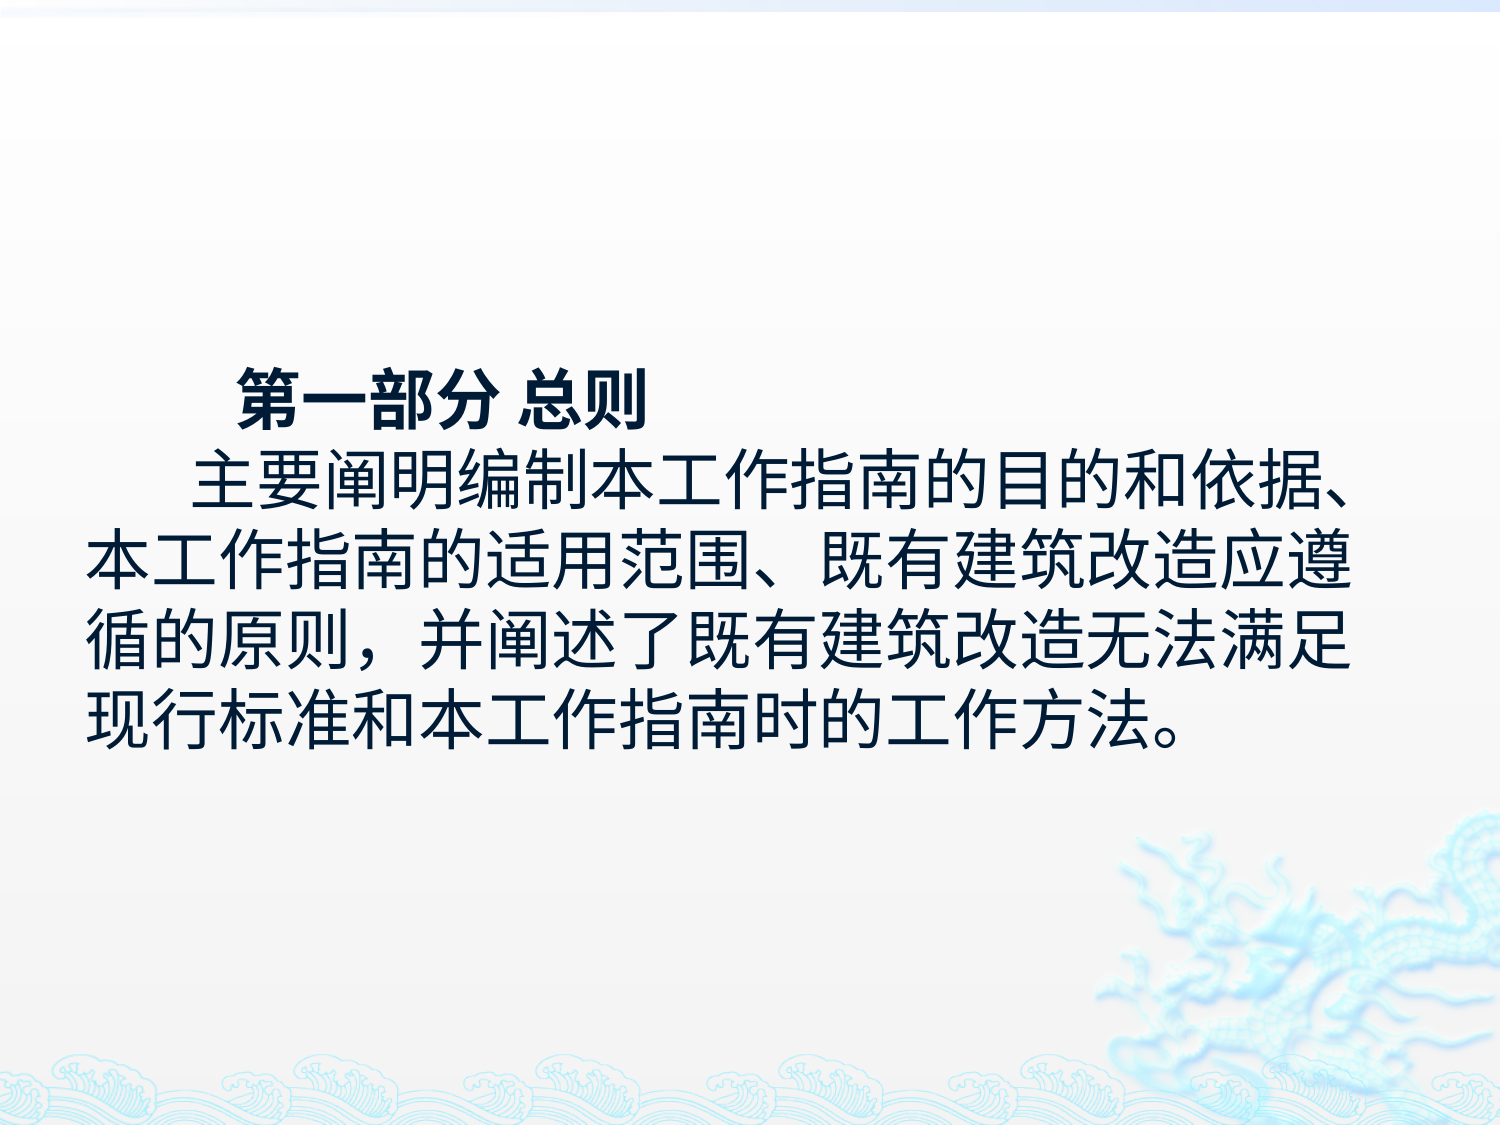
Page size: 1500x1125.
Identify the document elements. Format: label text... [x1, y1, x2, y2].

title 第一部分 总则 主要阐明编制本工作指南的目的和依据、本工作指南的适用范围、既有建筑改造应遵循的原则，并阐述了既有建筑改造无法满足现行标准和本工作指南时的工作方法。 [70, 164, 1421, 951]
